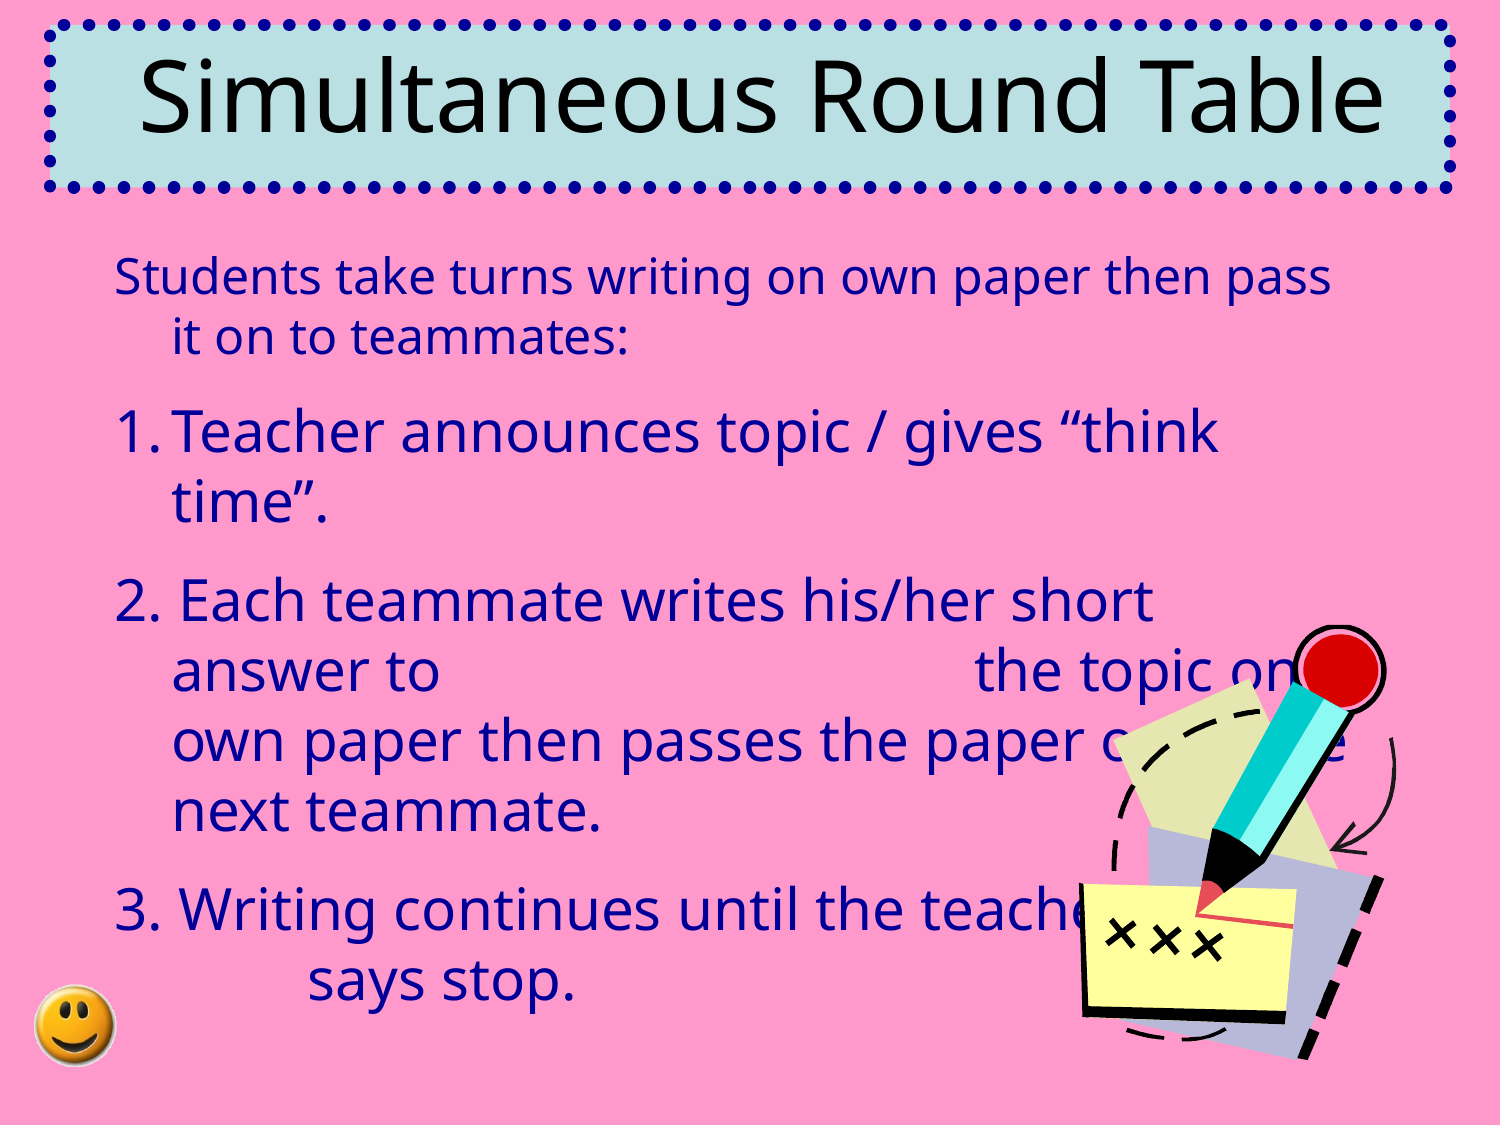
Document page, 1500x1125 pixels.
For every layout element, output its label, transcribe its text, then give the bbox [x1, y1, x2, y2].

text_box [50, 24, 1450, 188]
picture [24, 974, 126, 1076]
text_box Simultaneous Round Table [99, 24, 1427, 160]
picture [1074, 624, 1401, 1065]
text_box Students take turns writing on own paper then pass it on to teammates: Teacher announces topic / gives “think time”. 2. Each teammate writes his/her short answer to the topic on own paper then passes the paper on to the next teammate. 3. Writing continues until the teacher says stop. [99, 237, 1375, 1020]
